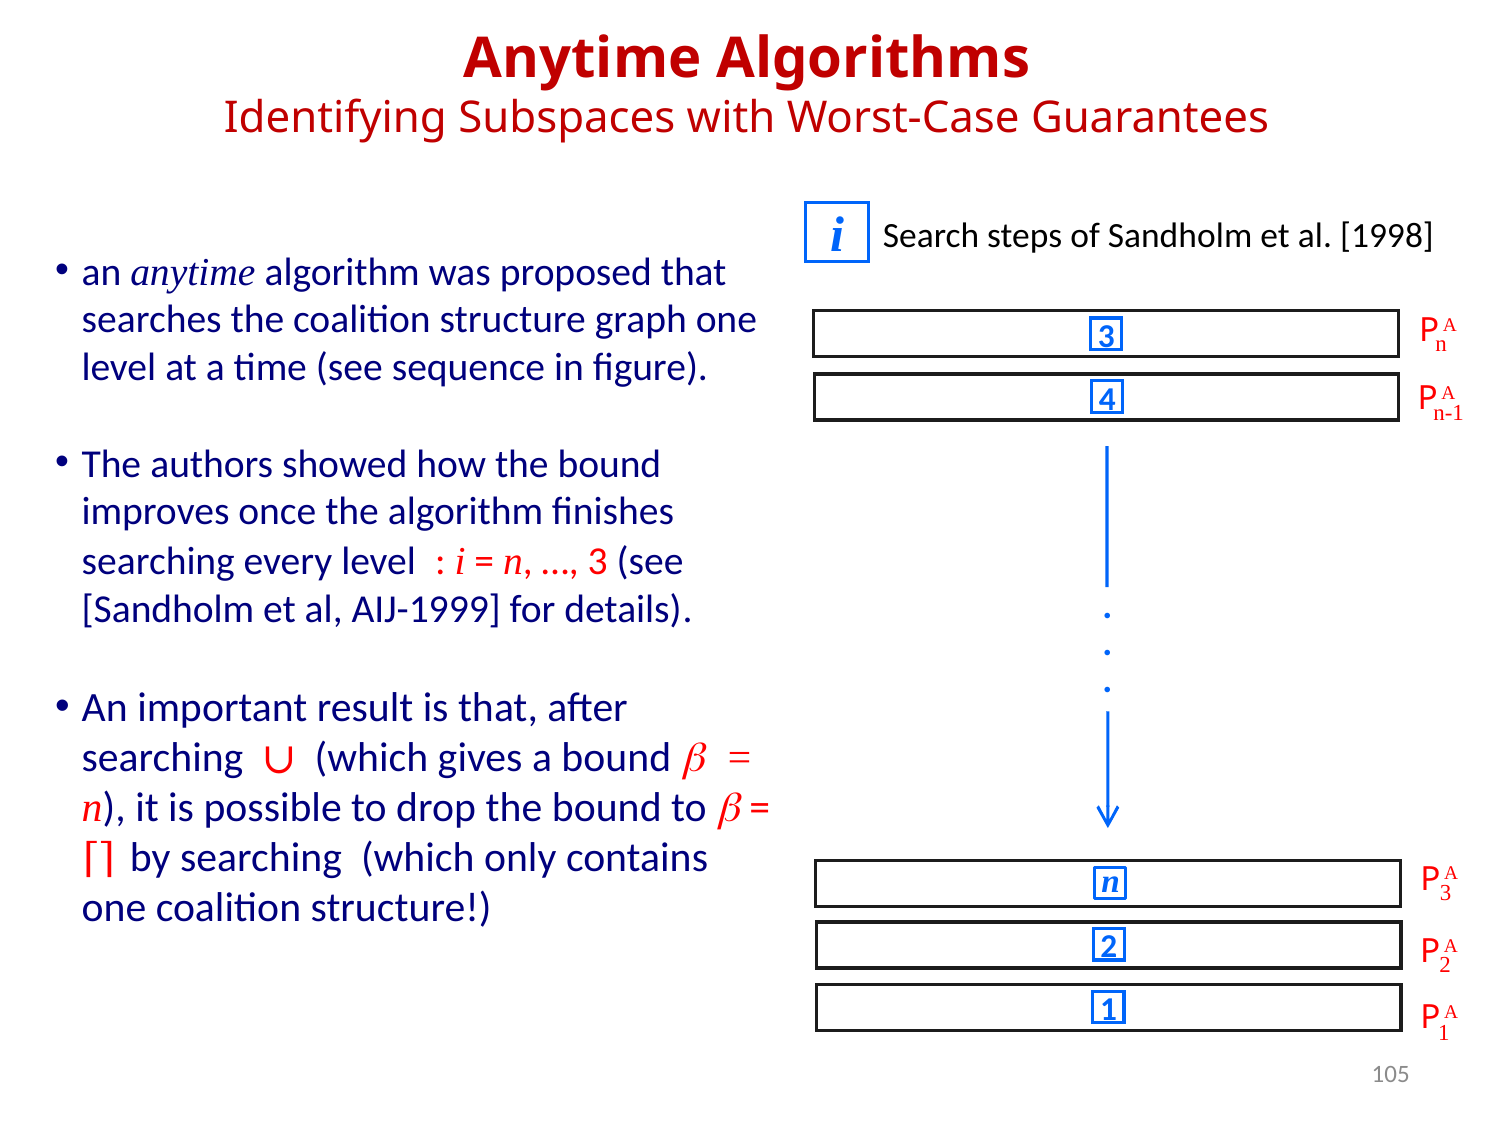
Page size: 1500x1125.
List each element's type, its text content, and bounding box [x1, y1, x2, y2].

text_box Search steps of Sandholm et al. [1998] [868, 209, 1469, 263]
text_box n-1 [1433, 397, 1465, 426]
text_box P A [1420, 856, 1459, 897]
text_box 2 [1439, 949, 1459, 978]
text_box P A [1420, 928, 1459, 969]
text_box n [1435, 328, 1465, 357]
text_box 1 [1438, 1017, 1458, 1046]
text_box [813, 310, 1402, 1031]
text_box P A [1417, 376, 1456, 417]
text_box P A [1420, 995, 1459, 1036]
slide_number 105 [1074, 1042, 1425, 1103]
text_box P A [1419, 308, 1458, 349]
text_box 3 [1439, 877, 1459, 906]
text_box Anytime Algorithms Identifying Subspaces with Worst-Case Guarantees [93, 14, 1401, 149]
text_box i [805, 202, 869, 262]
